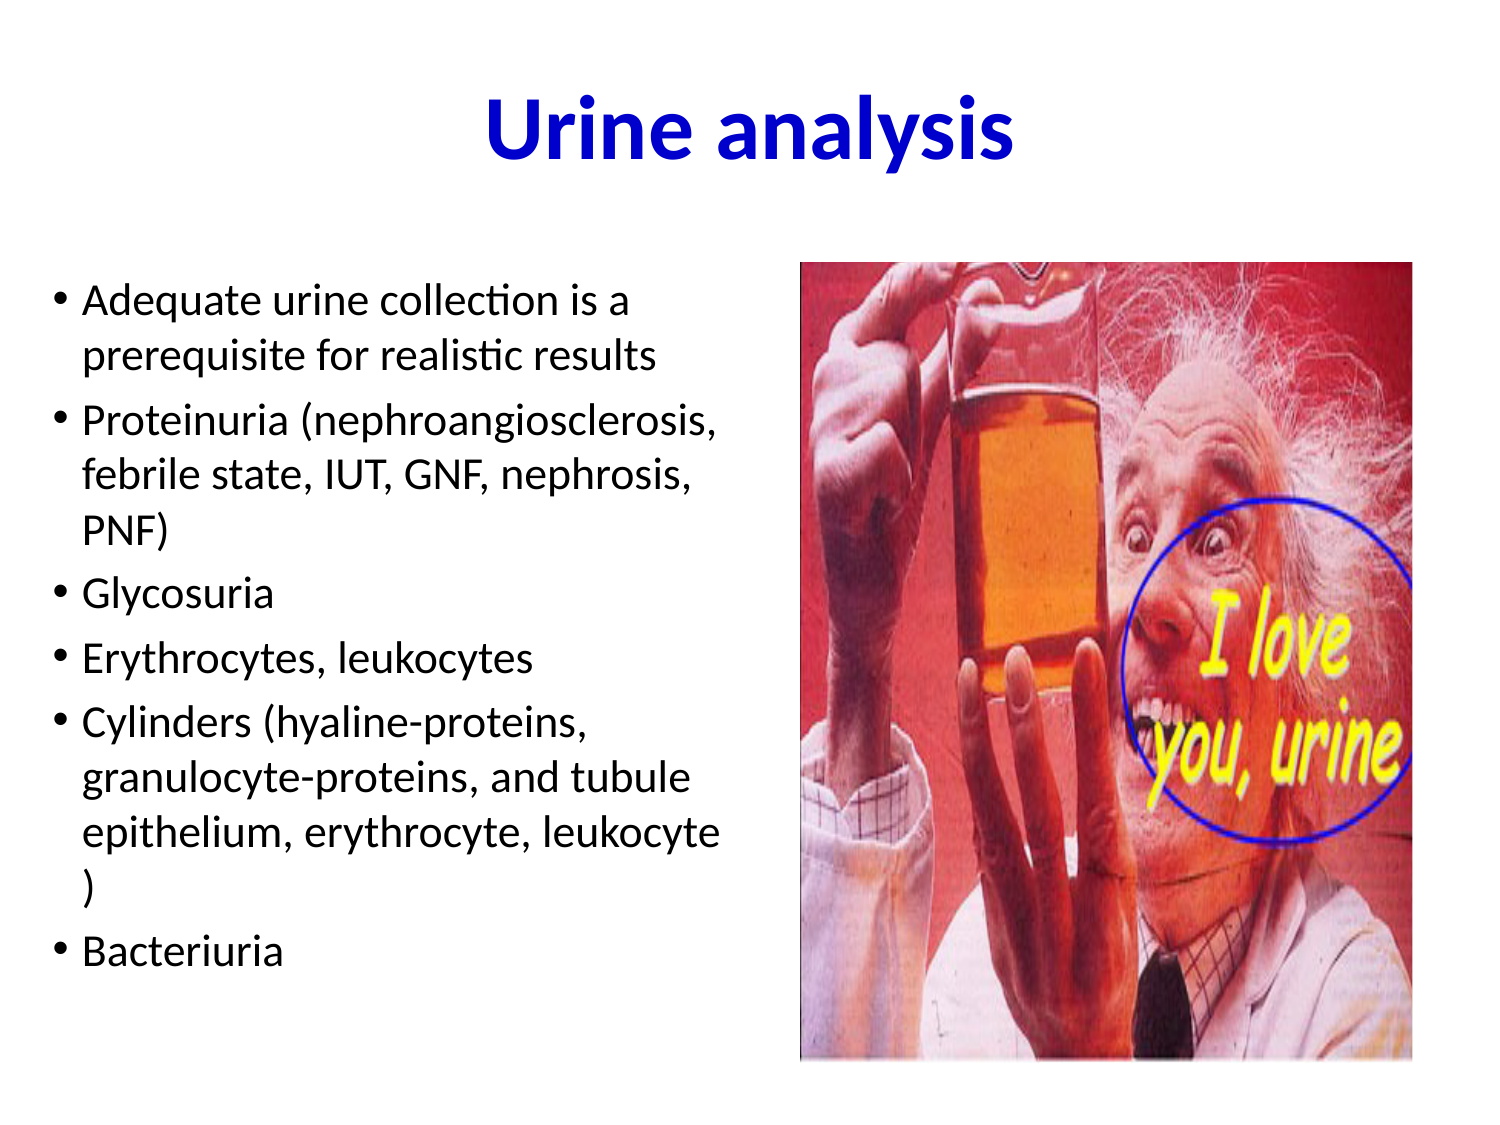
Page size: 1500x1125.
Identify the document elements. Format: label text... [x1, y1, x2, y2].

list Adequate urine collection is a prerequisite for realistic results Proteinuria (nephroangiosclerosis, febrile state, IUT, GNF, nephrosis, PNF) Glycosuria Erythrocytes, leukocytes Cylinders (hyaline-proteins, granulocyte-proteins, and tubule epithelium, erythrocyte, leukocyte ) Bacteriuria [37, 262, 738, 1063]
title Urine analysis [75, 45, 1425, 200]
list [799, 262, 1413, 1063]
